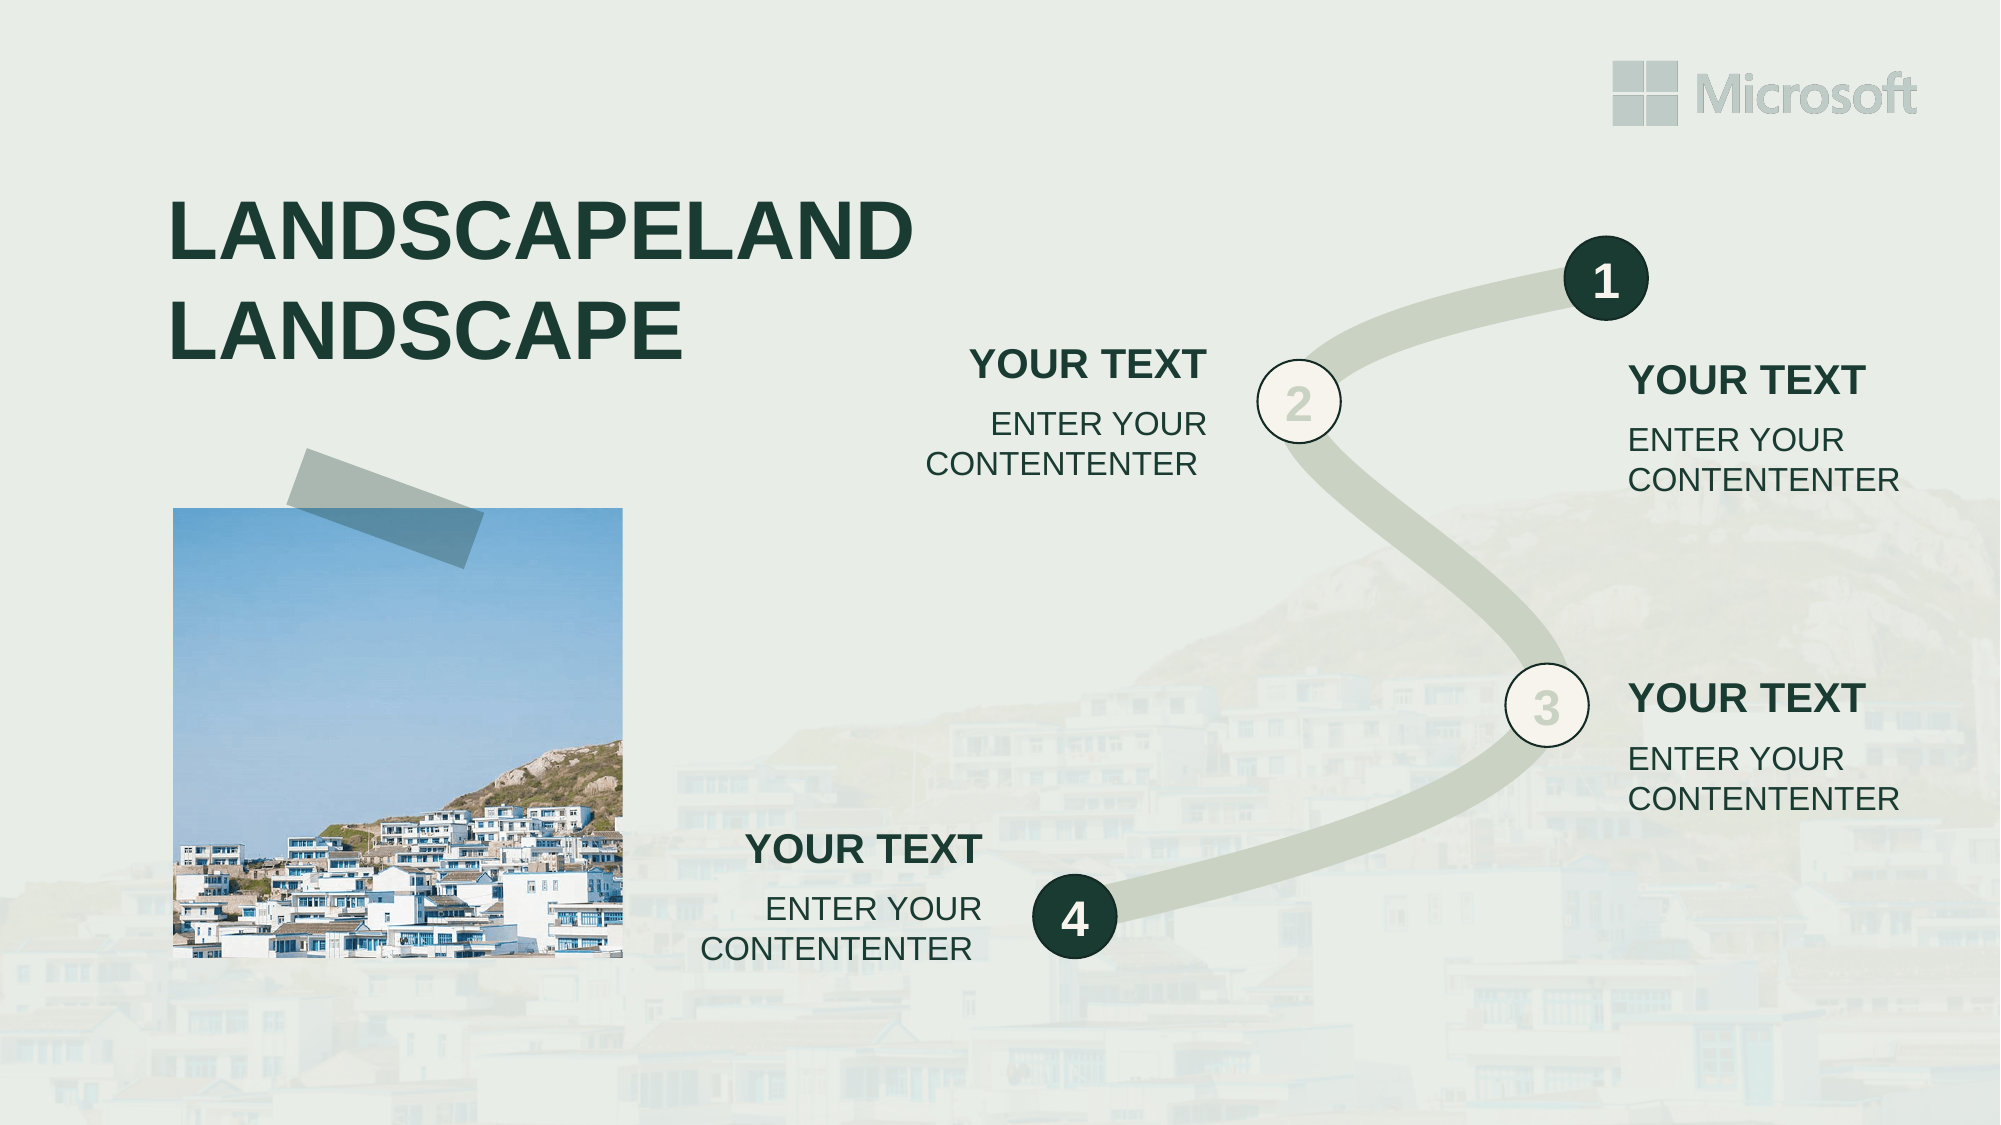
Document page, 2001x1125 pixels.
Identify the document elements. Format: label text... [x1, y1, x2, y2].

text_box 3 [1504, 662, 1590, 748]
text_box YOUR TEXT [1612, 345, 1949, 411]
text_box YOUR TEXT [661, 814, 998, 879]
text_box ENTER YOUR CONTENTENTER [1612, 410, 1985, 506]
text_box [1097, 286, 1583, 905]
text_box ENTER YOUR CONTENTENTER [1612, 729, 1985, 824]
text_box [285, 446, 475, 508]
picture [1548, 0, 1982, 191]
text_box 2 [1256, 358, 1342, 445]
text_box ENTER YOUR CONTENTENTER [851, 395, 1223, 490]
text_box LANDSCAPELAND LANDSCAPE [152, 169, 950, 384]
text_box ENTER YOUR CONTENTENTER [626, 879, 998, 975]
text_box 4 [1032, 873, 1118, 960]
text_box YOUR TEXT [886, 329, 1222, 395]
picture [173, 508, 623, 959]
text_box YOUR TEXT [1612, 663, 1949, 729]
text_box 1 [1563, 235, 1649, 321]
